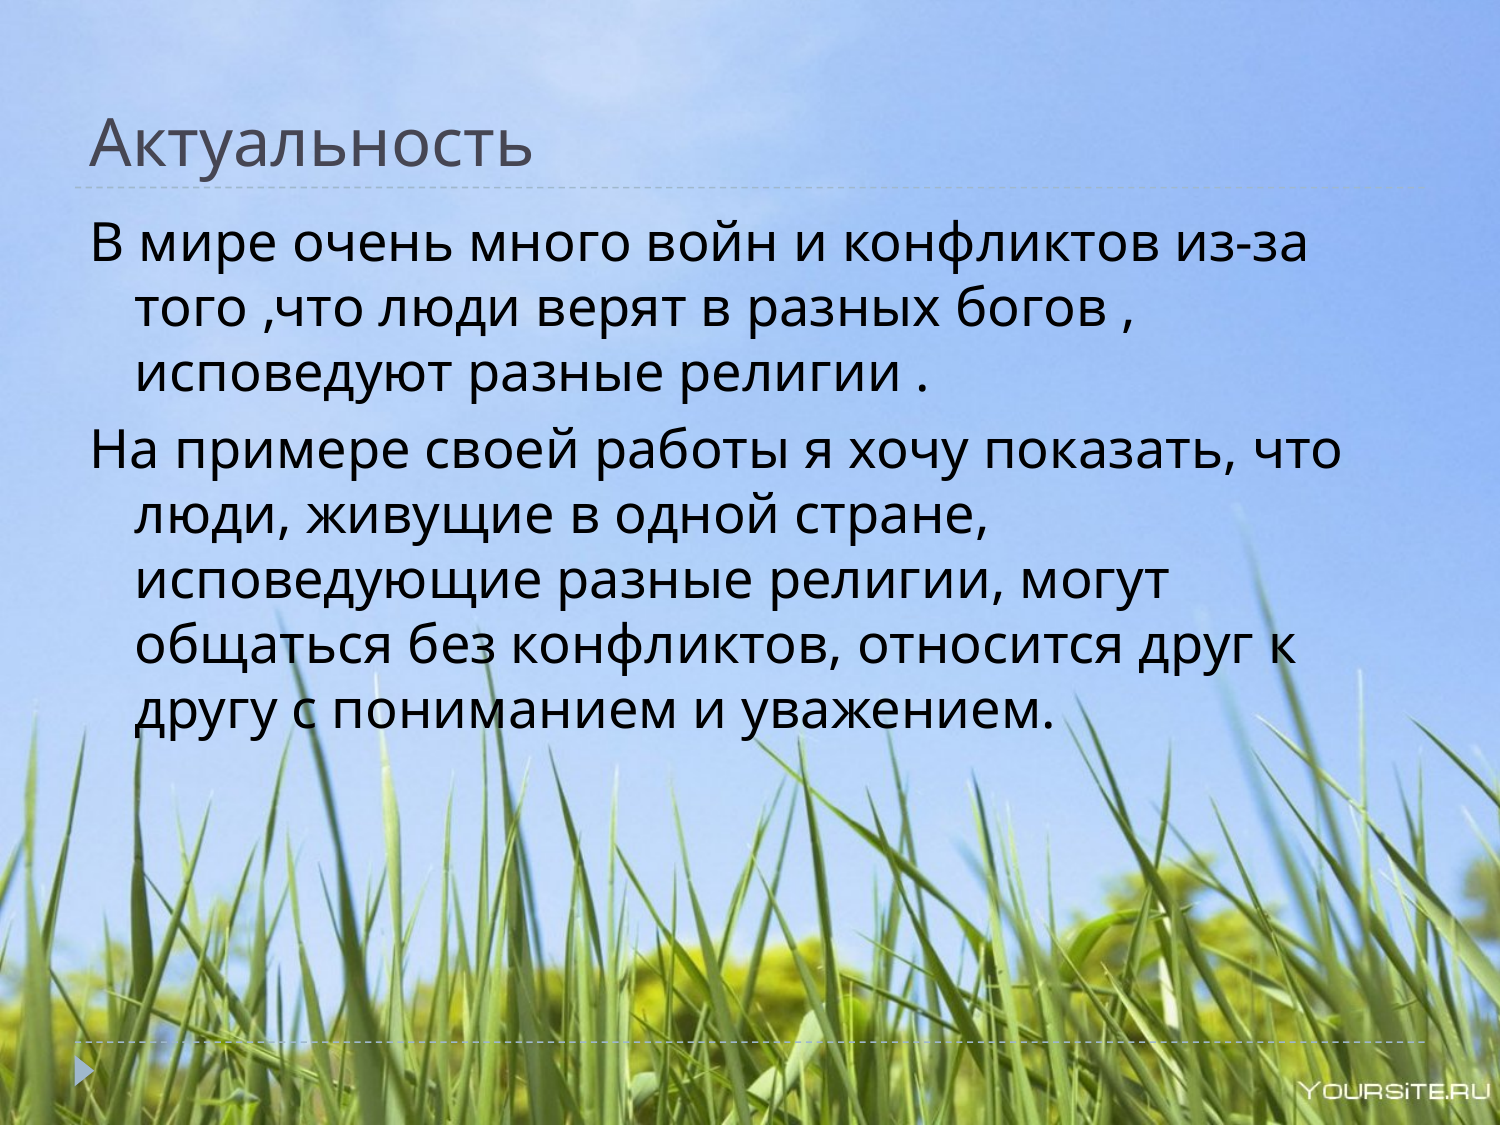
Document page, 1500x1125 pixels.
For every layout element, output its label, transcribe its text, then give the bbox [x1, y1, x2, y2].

list В мире очень много войн и конфликтов из-за того ,что люди верят в разных богов , исповедуют разные религии . На примере своей работы я хочу показать, что люди, живущие в одной стране, исповедующие разные религии, могут общаться без конфликтов, относится друг к другу с пониманием и уважением. [75, 200, 1425, 1010]
title Актуальность [75, 24, 1425, 188]
picture [0, 0, 1500, 1125]
